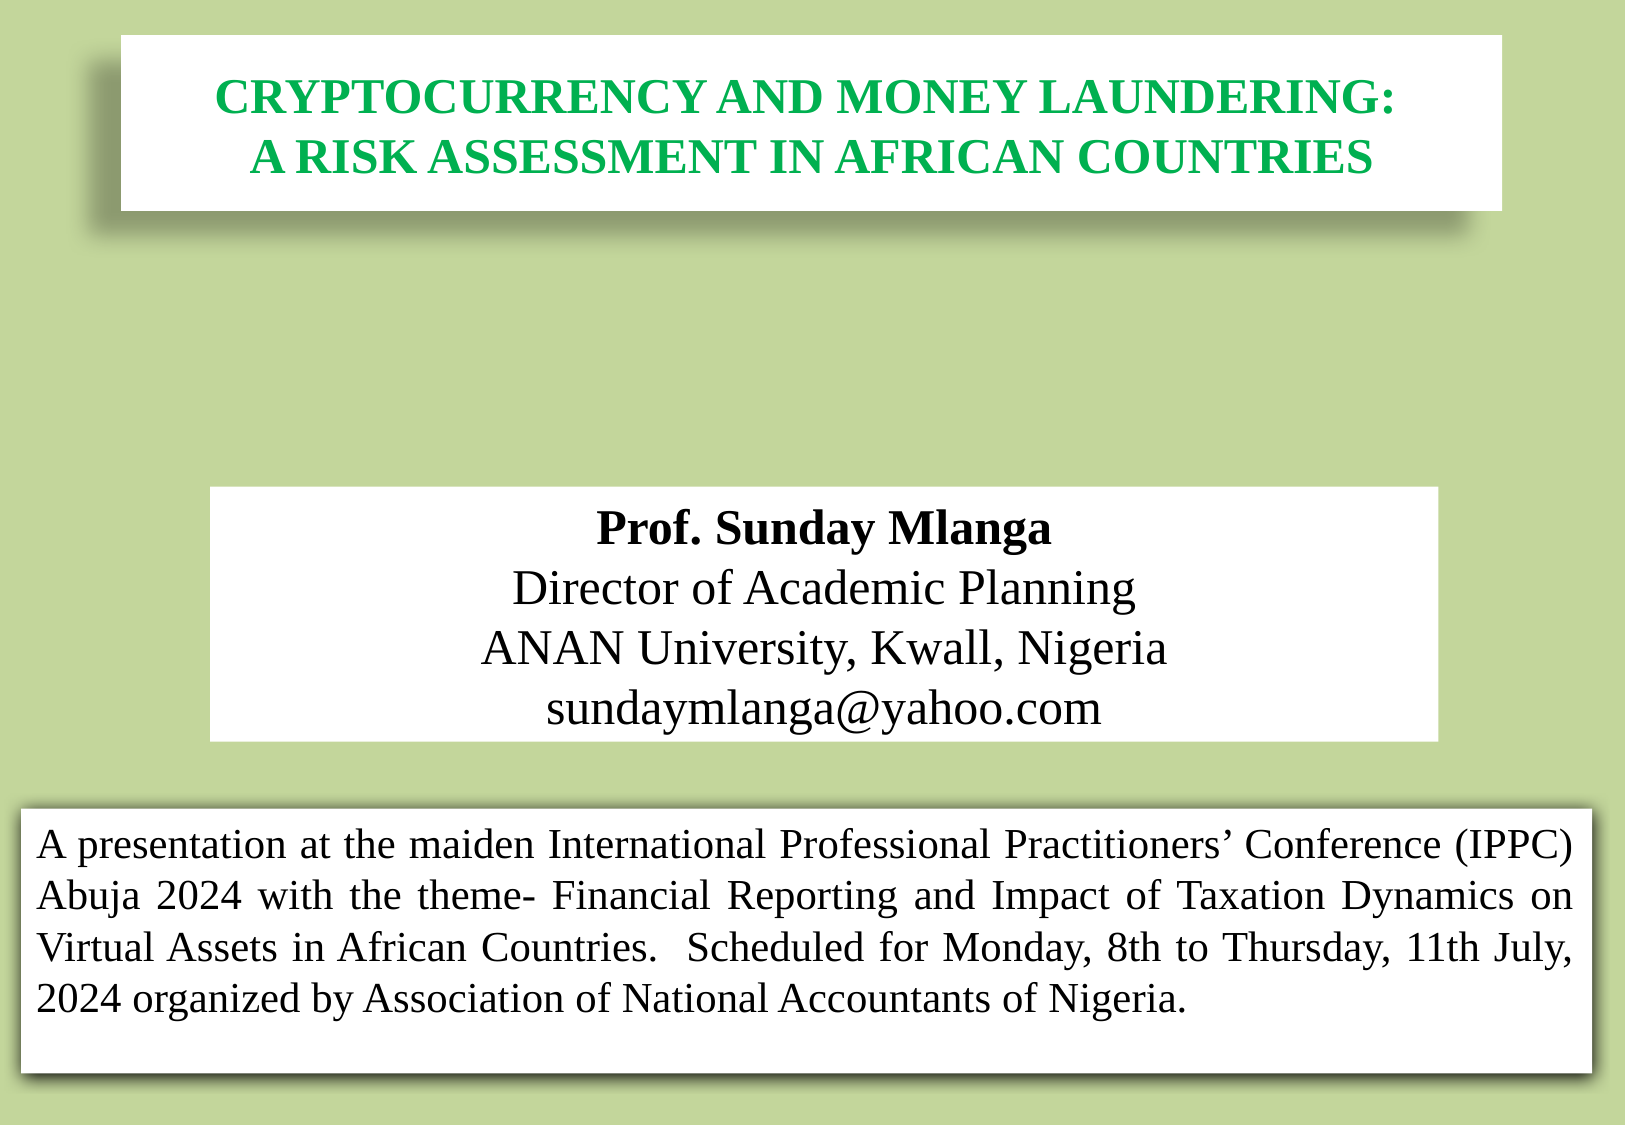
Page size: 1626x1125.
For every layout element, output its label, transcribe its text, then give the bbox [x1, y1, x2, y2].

subtitle A presentation at the maiden International Professional Practitioners’ Conference (IPPC) Abuja 2024 with the theme- Financial Reporting and Impact of Taxation Dynamics on Virtual Assets in African Countries. Scheduled for Monday, 8th to Thursday, 11th July, 2024 organized by Association of National Accountants of Nigeria. [21, 808, 1593, 1074]
text_box Prof. Sunday Mlanga Director of Academic Planning ANAN University, Kwall, Nigeria sundaymlanga@yahoo.com [210, 486, 1439, 742]
title CRYPTOCURRENCY AND MONEY LAUNDERING: A RISK ASSESSMENT IN AFRICAN COUNTRIES [119, 33, 1504, 213]
